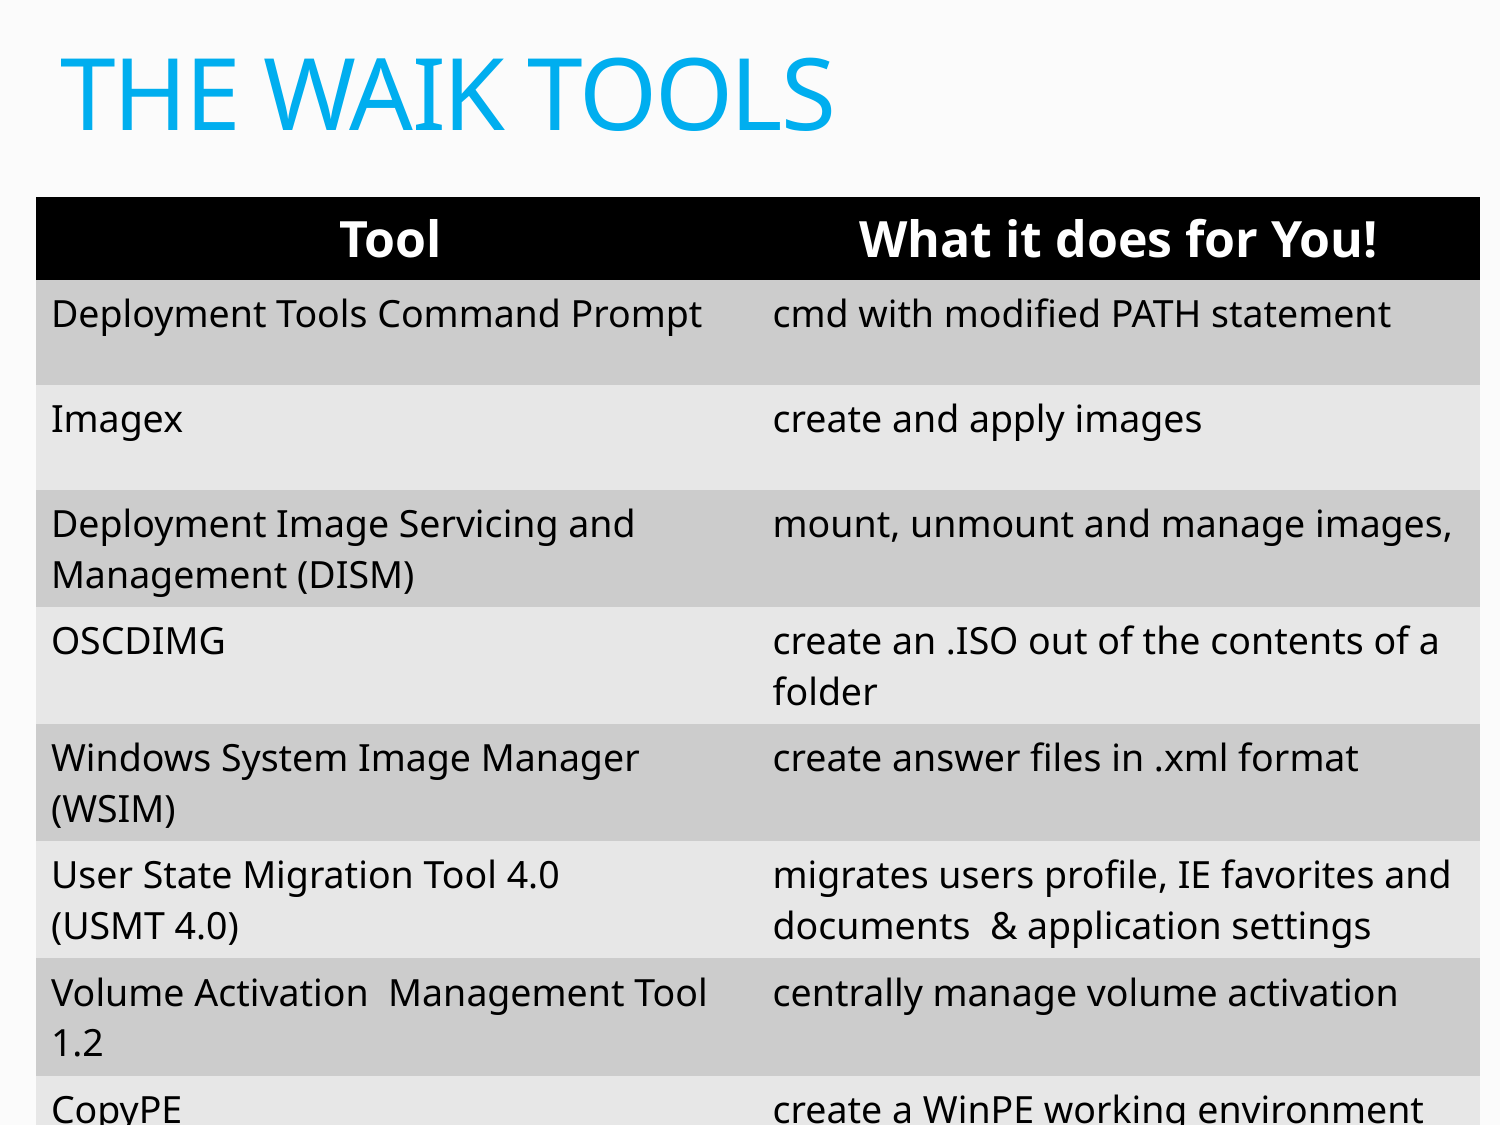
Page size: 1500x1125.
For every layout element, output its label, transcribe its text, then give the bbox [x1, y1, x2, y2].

table_cell create and apply images [758, 385, 1480, 490]
table_cell Deployment Image Servicing and Management (DISM) [36, 490, 758, 607]
table_cell Volume Activation Management Tool 1.2 [36, 958, 758, 1076]
table_cell migrates users profile, IE favorites and documents & application settings [758, 841, 1480, 958]
table_cell create a WinPE working environment [758, 1076, 1480, 1125]
title THE WAIK TOOLS [60, 43, 1433, 154]
table_cell OSCDIMG [36, 607, 758, 724]
table_cell Windows System Image Manager (WSIM) [36, 724, 758, 841]
table_header Tool [36, 197, 758, 280]
table_cell Imagex [36, 385, 758, 490]
table_cell User State Migration Tool 4.0 (USMT 4.0) [36, 841, 758, 958]
table_cell create answer files in .xml format [758, 724, 1480, 841]
table_cell create an .ISO out of the contents of a folder [758, 607, 1480, 724]
table_cell centrally manage volume activation [758, 958, 1480, 1076]
table_cell Deployment Tools Command Prompt [36, 280, 758, 385]
table_cell CopyPE [36, 1076, 758, 1125]
table_header What it does for You! [758, 197, 1480, 280]
table_cell mount, unmount and manage images, [758, 490, 1480, 607]
table_cell cmd with modified PATH statement [758, 280, 1480, 385]
